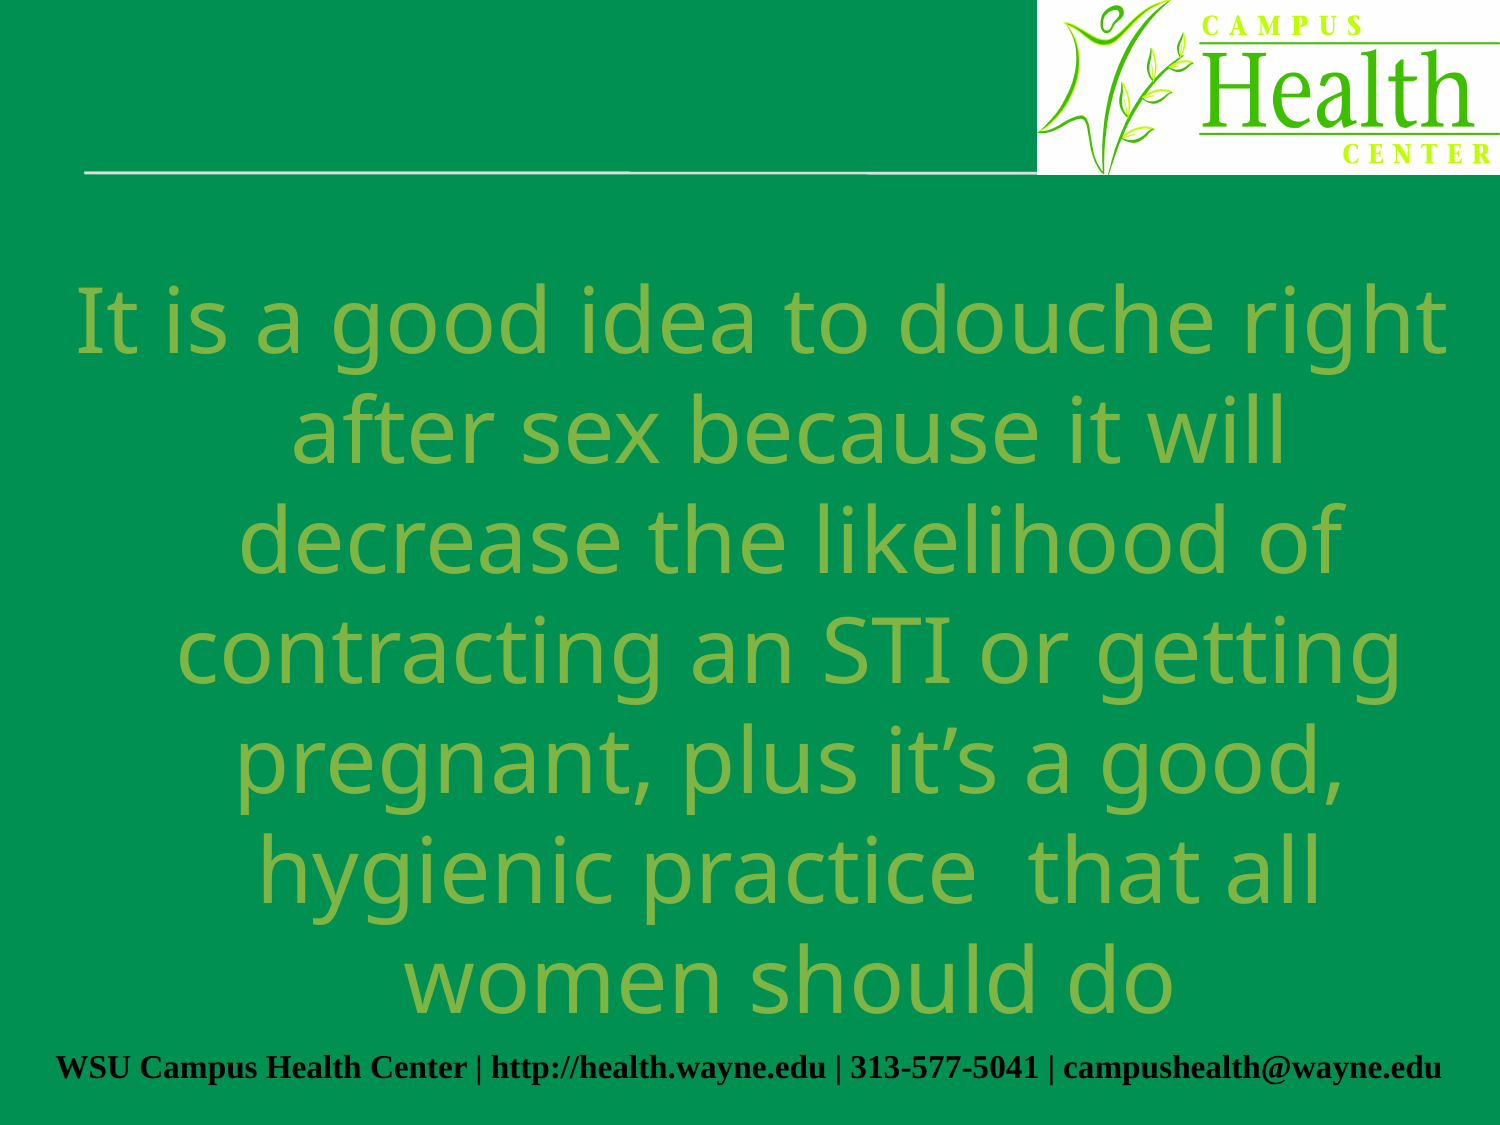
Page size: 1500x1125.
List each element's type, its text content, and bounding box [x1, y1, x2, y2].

list It is a good idea to douche right after sex because it will decrease the likelihood of contracting an STI or getting pregnant, plus it’s a good, hygienic practice that all women should do [50, 254, 1475, 998]
picture [1037, 0, 1500, 176]
footer WSU Campus Health Center | http://health.wayne.edu | 313-577-5041 | campushealth@wayne.edu [0, 1037, 1500, 1125]
